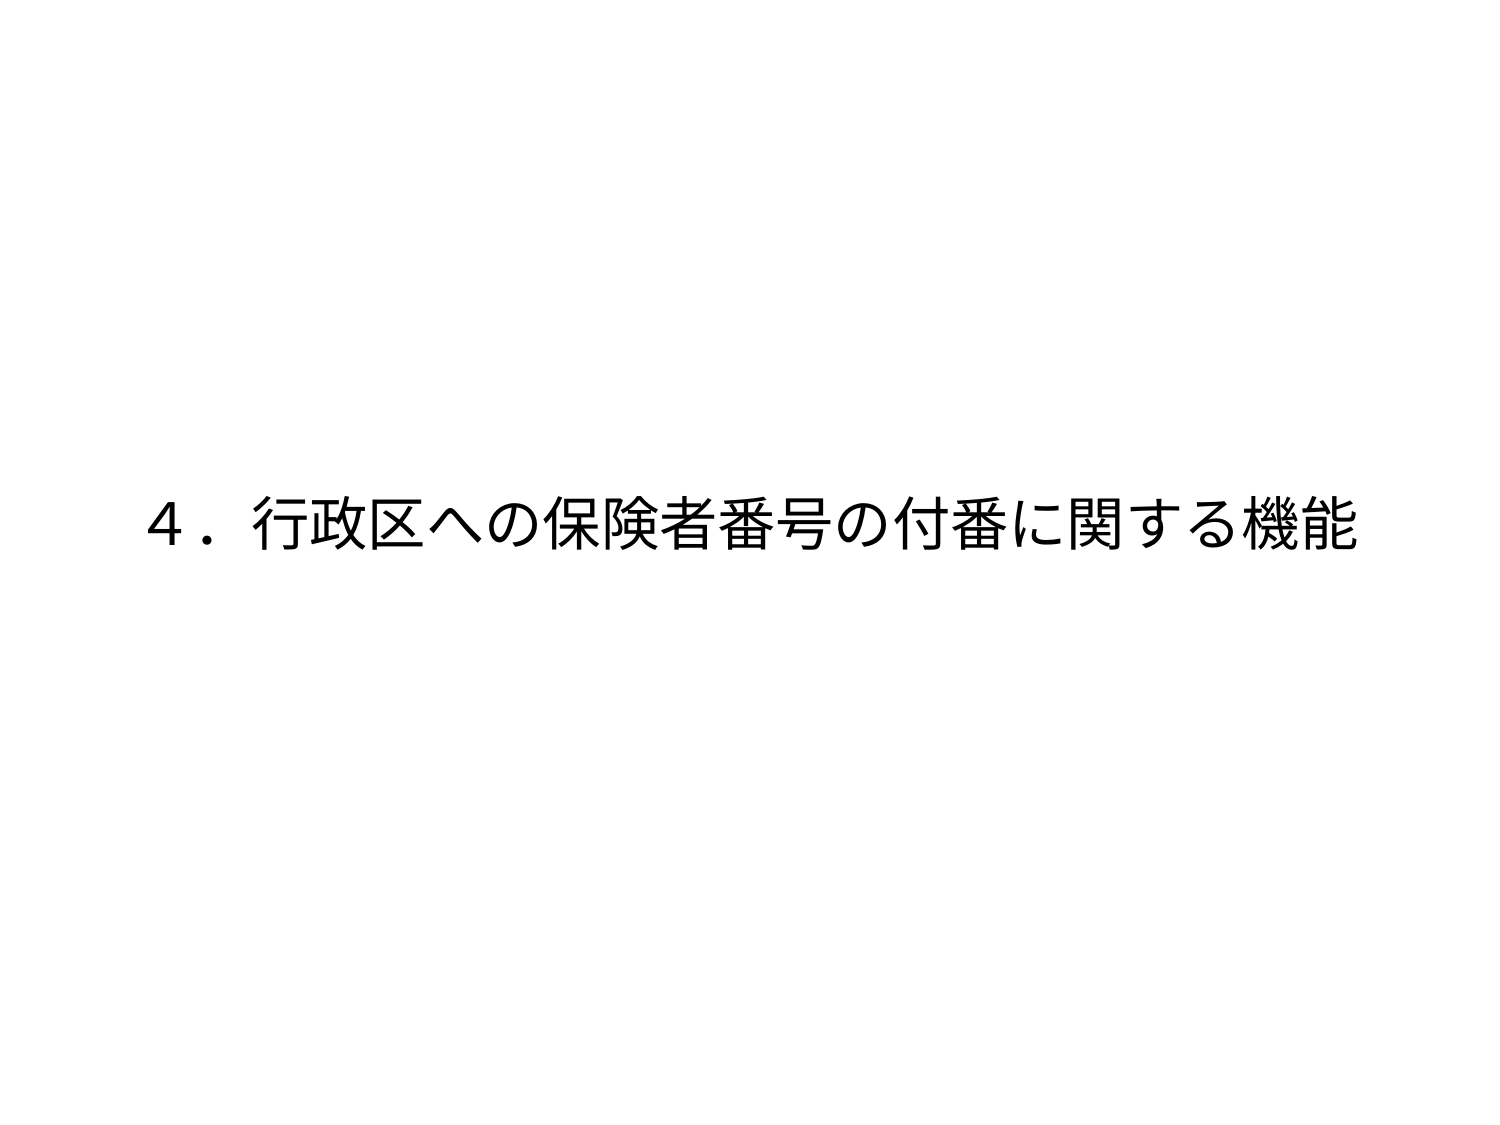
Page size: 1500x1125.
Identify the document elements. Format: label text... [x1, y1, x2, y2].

text_box ４．行政区への保険者番号の付番に関する機能 [0, 456, 1500, 589]
